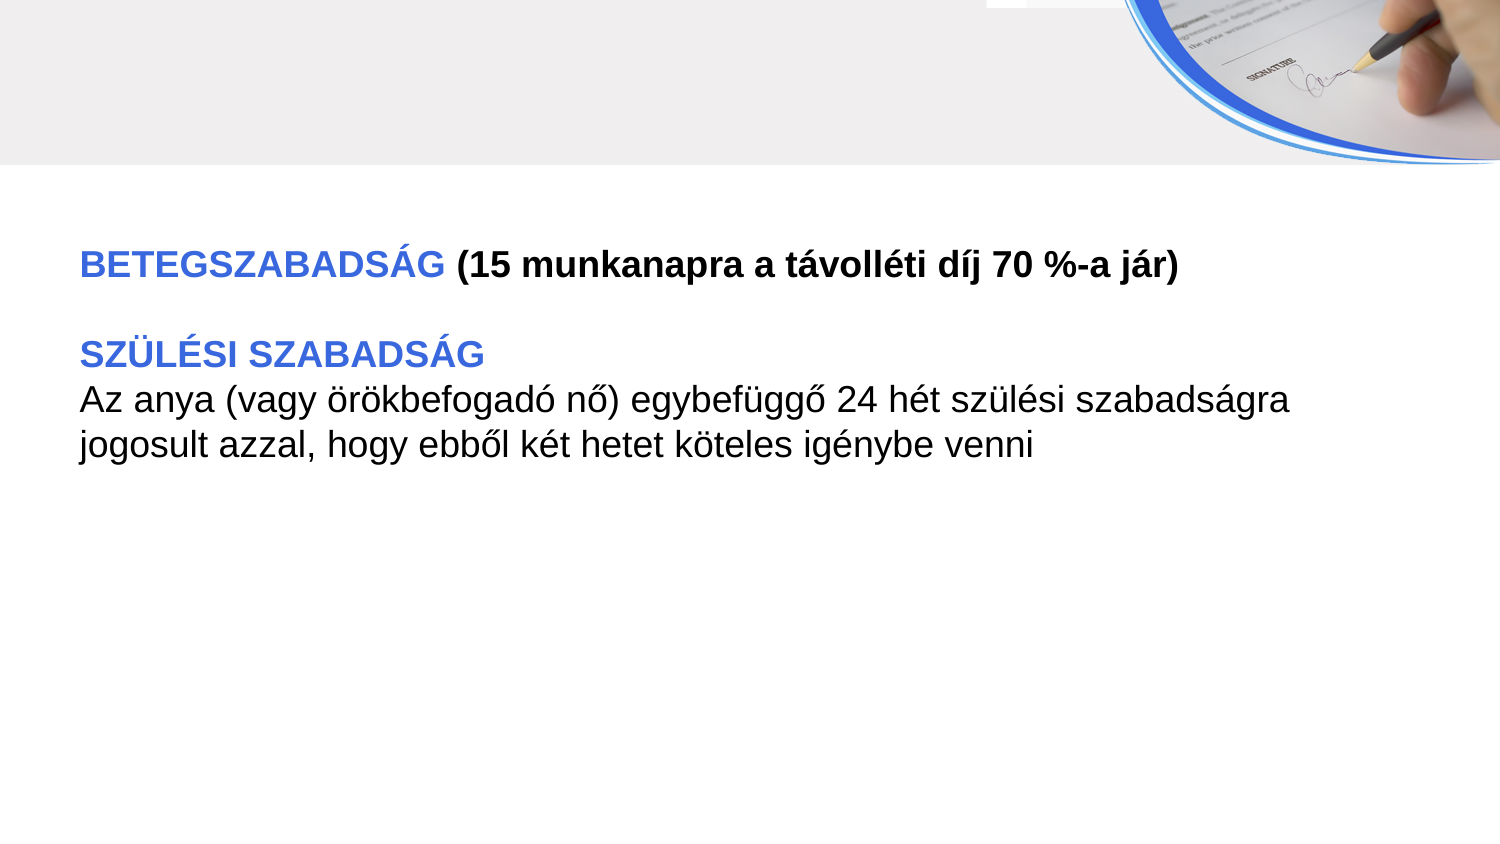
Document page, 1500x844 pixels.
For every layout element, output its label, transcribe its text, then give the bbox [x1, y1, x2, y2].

picture [0, 0, 1500, 844]
text_box BETEGSZABADSÁG (15 munkanapra a távolléti díj 70 %-a jár) SZÜLÉSI SZABADSÁG Az anya (vagy örökbefogadó nő) egybefüggő 24 hét szülési szabadságra jogosult azzal, hogy ebből két hetet köteles igénybe venni [64, 232, 1317, 473]
